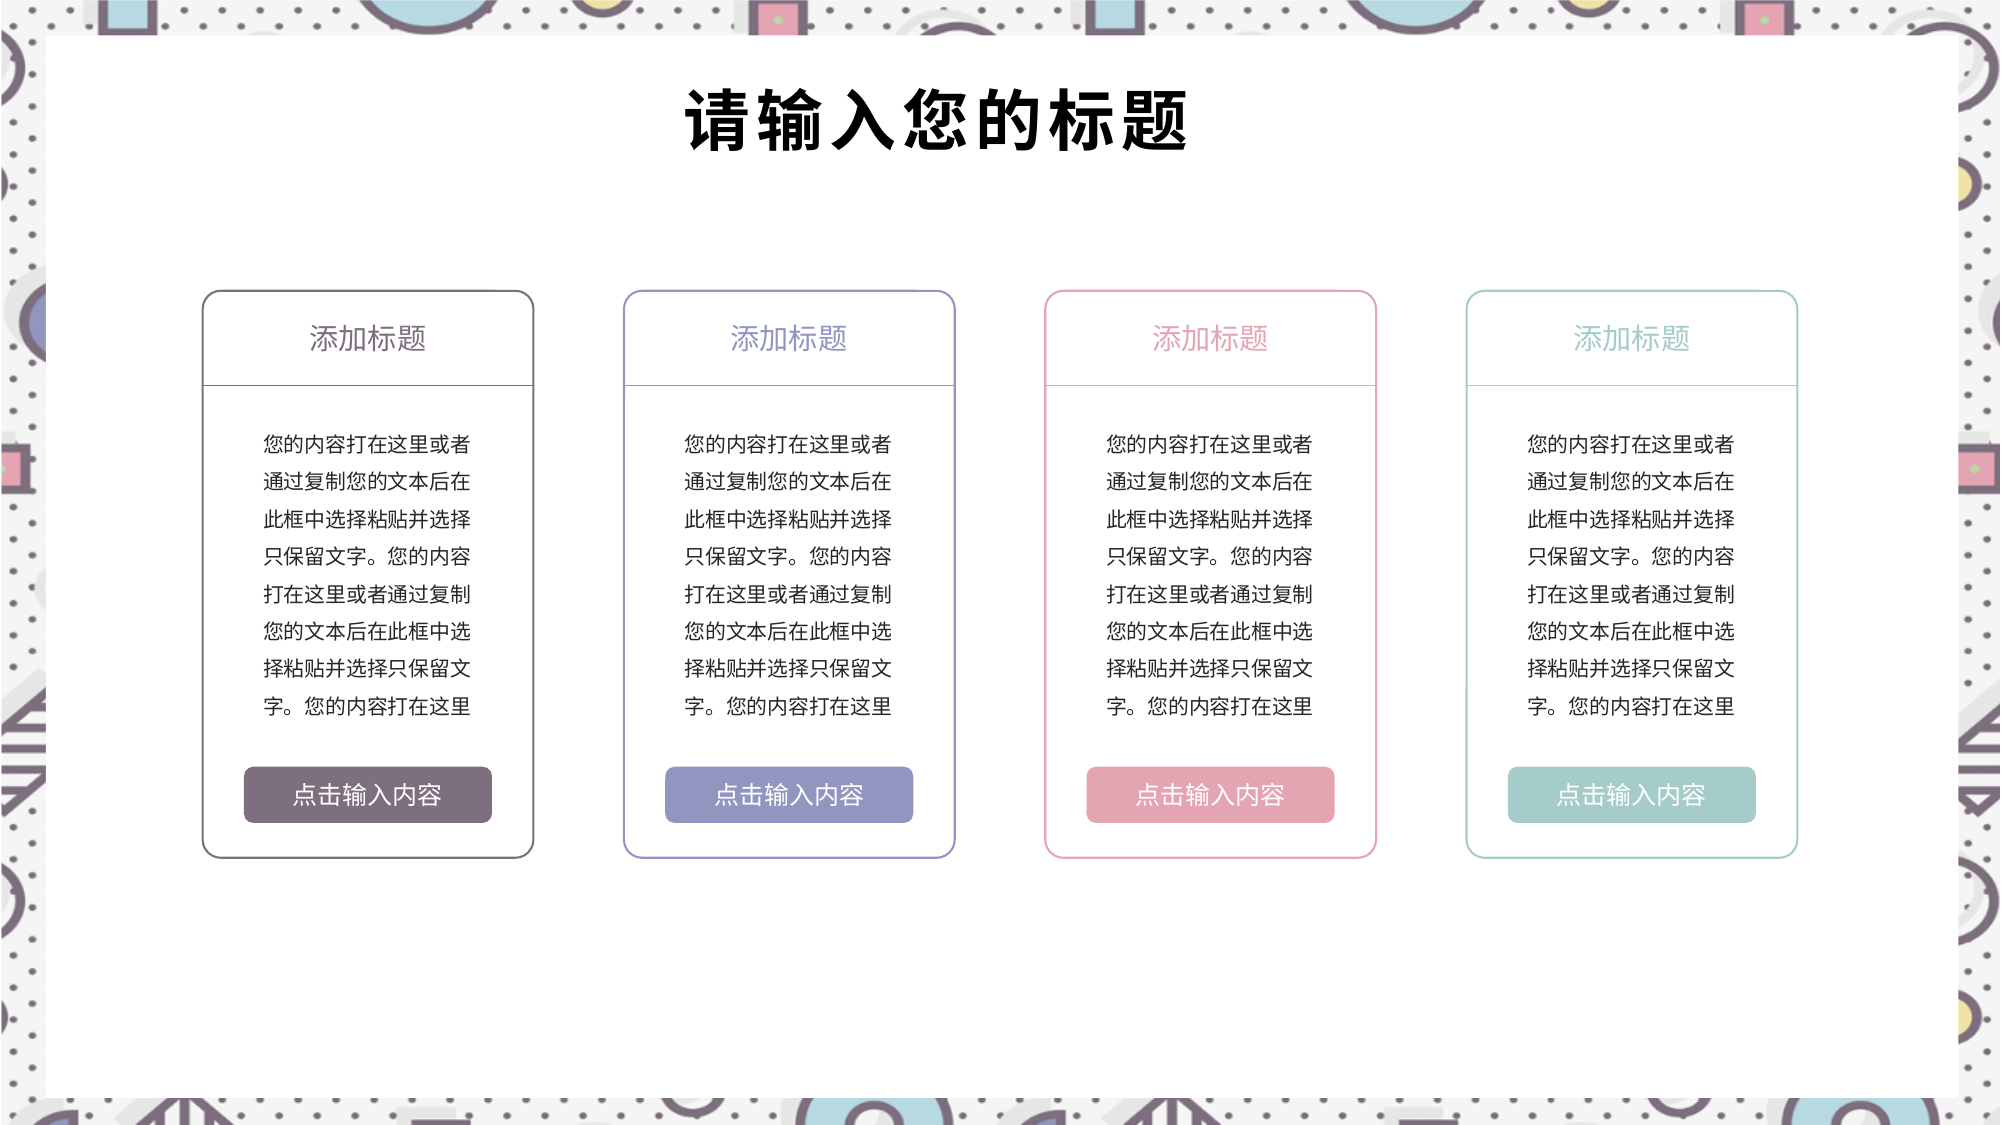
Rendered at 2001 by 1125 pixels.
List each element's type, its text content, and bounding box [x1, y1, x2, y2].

text_box 添加标题 [715, 312, 863, 363]
text_box [1465, 289, 1799, 859]
text_box 添加标题 [1137, 312, 1284, 363]
text_box 您的内容打在这里或者通过复制您的文本后在此框中选择粘贴并选择只保留文字。您的内容打在这里或者通过复制您的文本后在此框中选择粘贴并选择只保留文字。您的内容打在这里 [669, 411, 920, 727]
text_box [1044, 289, 1378, 859]
picture [3, 1, 2000, 1125]
text_box 添加标题 [294, 312, 442, 363]
text_box 您的内容打在这里或者通过复制您的文本后在此框中选择粘贴并选择只保留文字。您的内容打在这里或者通过复制您的文本后在此框中选择粘贴并选择只保留文字。您的内容打在这里 [248, 411, 498, 727]
text_box 您的内容打在这里或者通过复制您的文本后在此框中选择粘贴并选择只保留文字。您的内容打在这里或者通过复制您的文本后在此框中选择粘贴并选择只保留文字。您的内容打在这里 [1090, 411, 1341, 727]
text_box 点击输入内容 [1085, 765, 1336, 824]
text_box 您的内容打在这里或者通过复制您的文本后在此框中选择粘贴并选择只保留文字。您的内容打在这里或者通过复制您的文本后在此框中选择粘贴并选择只保留文字。您的内容打在这里 [1512, 411, 1762, 727]
text_box [622, 289, 956, 859]
text_box [201, 289, 535, 859]
text_box 添加标题 [1558, 312, 1706, 363]
text_box 点击输入内容 [242, 765, 494, 824]
text_box 点击输入内容 [1506, 765, 1757, 824]
text_box 点击输入内容 [664, 765, 915, 824]
